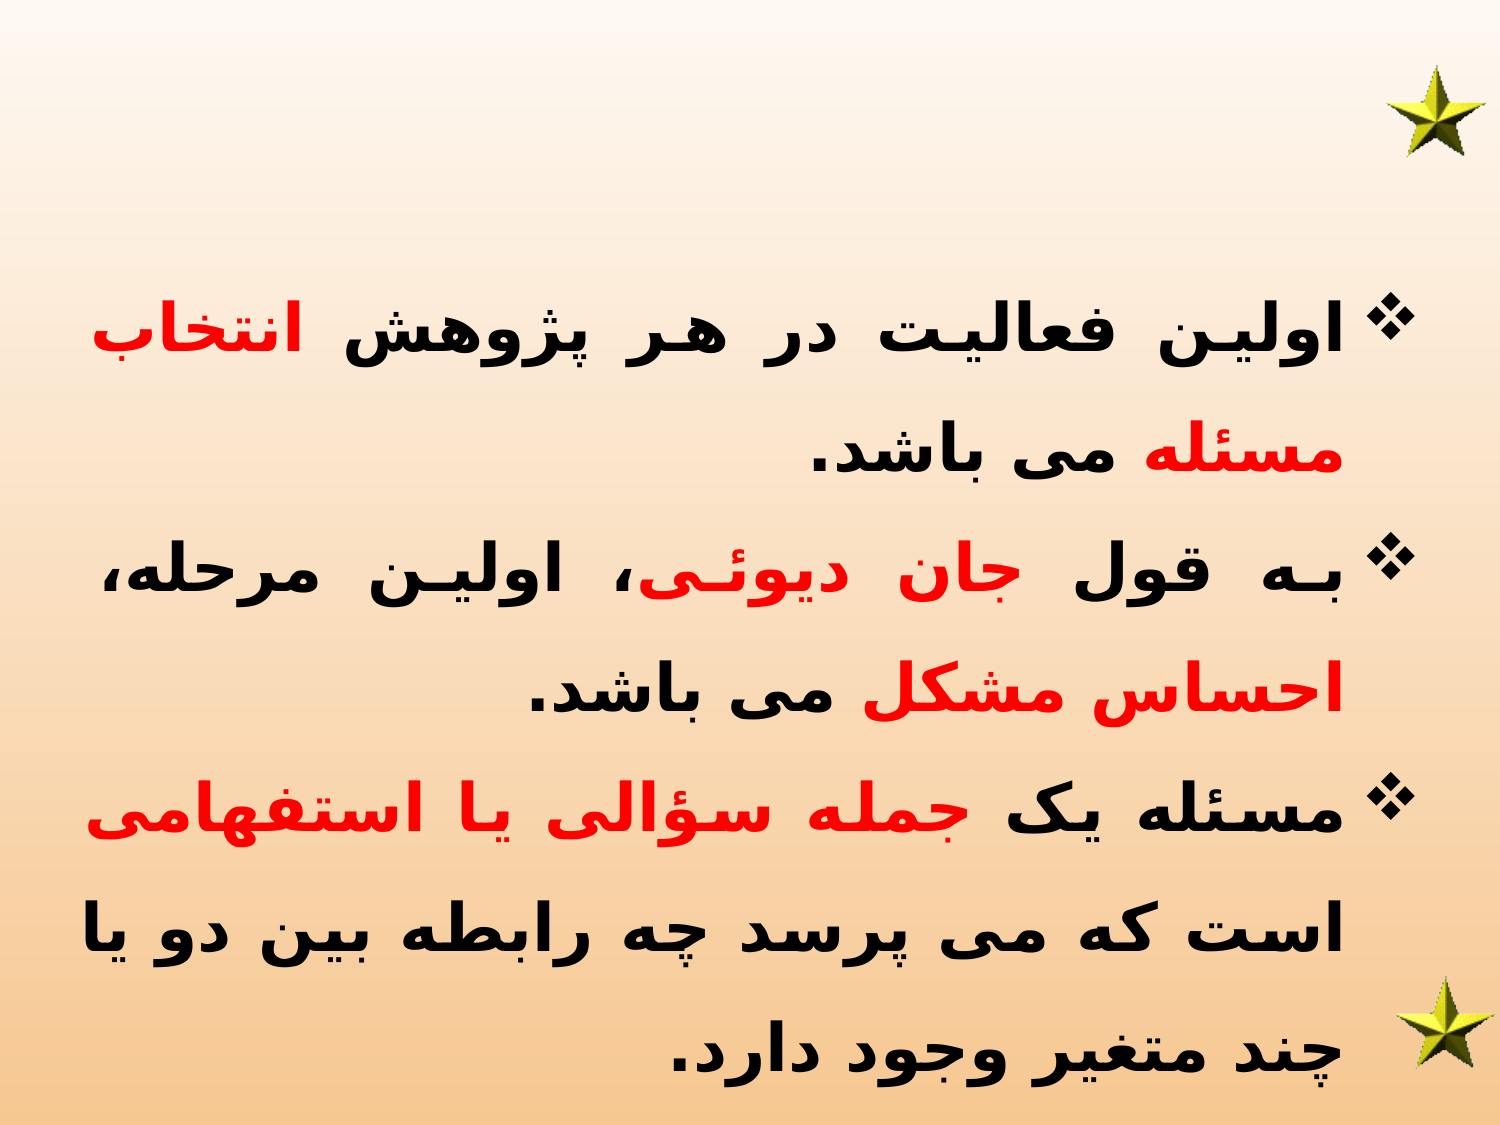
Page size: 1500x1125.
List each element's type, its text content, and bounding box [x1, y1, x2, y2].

picture [1379, 61, 1494, 176]
text_box اولین فعالیت در هر پژوهش انتخاب مسئله می باشد. به قول جان دیوئی، اولین مرحله، احساس مشکل می باشد. مسئله یک جمله سؤالی یا استفهامی است که می پرسد چه رابطه بین دو یا چند متغیر وجود دارد. تا پژوهشگر مسئله ای برایش به وجود نیاید، تحقیق انجام نمی شود. [62, 237, 1437, 1125]
picture [1388, 973, 1500, 1088]
